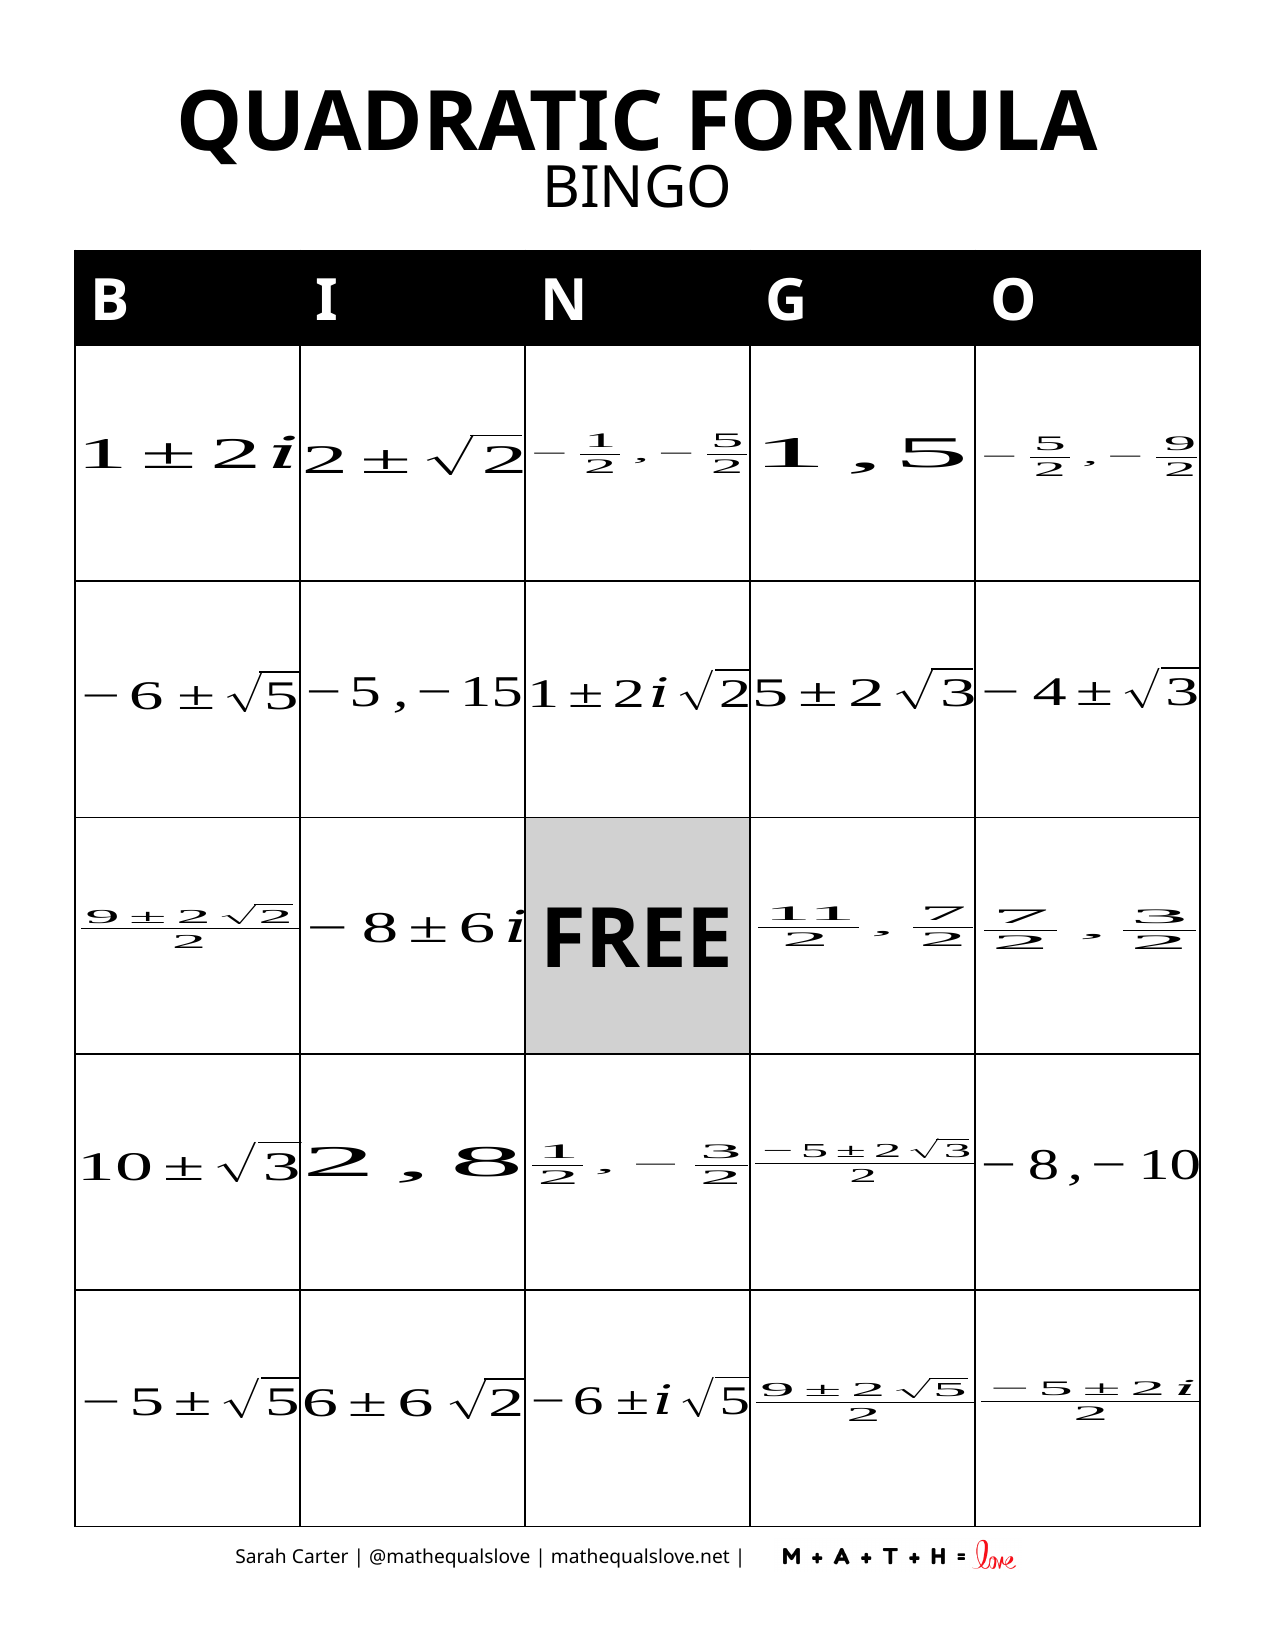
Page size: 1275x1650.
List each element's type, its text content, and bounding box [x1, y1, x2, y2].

table_cell [526, 346, 749, 580]
table_header N [526, 251, 749, 344]
table_cell [76, 582, 299, 817]
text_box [220, 1535, 1055, 1576]
table_header O [976, 251, 1199, 344]
table_header B [76, 251, 299, 344]
table_cell [976, 582, 1199, 817]
table_cell [751, 582, 974, 817]
table_cell [976, 346, 1199, 580]
table_cell [301, 818, 524, 1053]
table_cell FREE [526, 818, 749, 1053]
table_cell [526, 1291, 749, 1526]
table_cell [976, 818, 1199, 1053]
table_cell [976, 1291, 1199, 1526]
table_header G [751, 251, 974, 344]
table_cell [751, 346, 974, 580]
table_cell [751, 1055, 974, 1289]
table_cell [76, 818, 299, 1053]
text_box QUADRATIC FORMULA [74, 59, 1200, 175]
table_cell [751, 1291, 974, 1526]
table_cell [301, 1291, 524, 1526]
table_cell [526, 582, 749, 817]
table_cell [301, 346, 524, 580]
table_cell [76, 1055, 299, 1289]
text_box BINGO [74, 175, 1200, 226]
table_header I [301, 251, 524, 344]
table_cell [301, 582, 524, 817]
table_cell [526, 1055, 749, 1289]
table_cell [76, 346, 299, 580]
table_cell [76, 1291, 299, 1526]
table_cell [301, 1055, 524, 1289]
table_cell [976, 1055, 1199, 1289]
table_cell [751, 818, 974, 1053]
